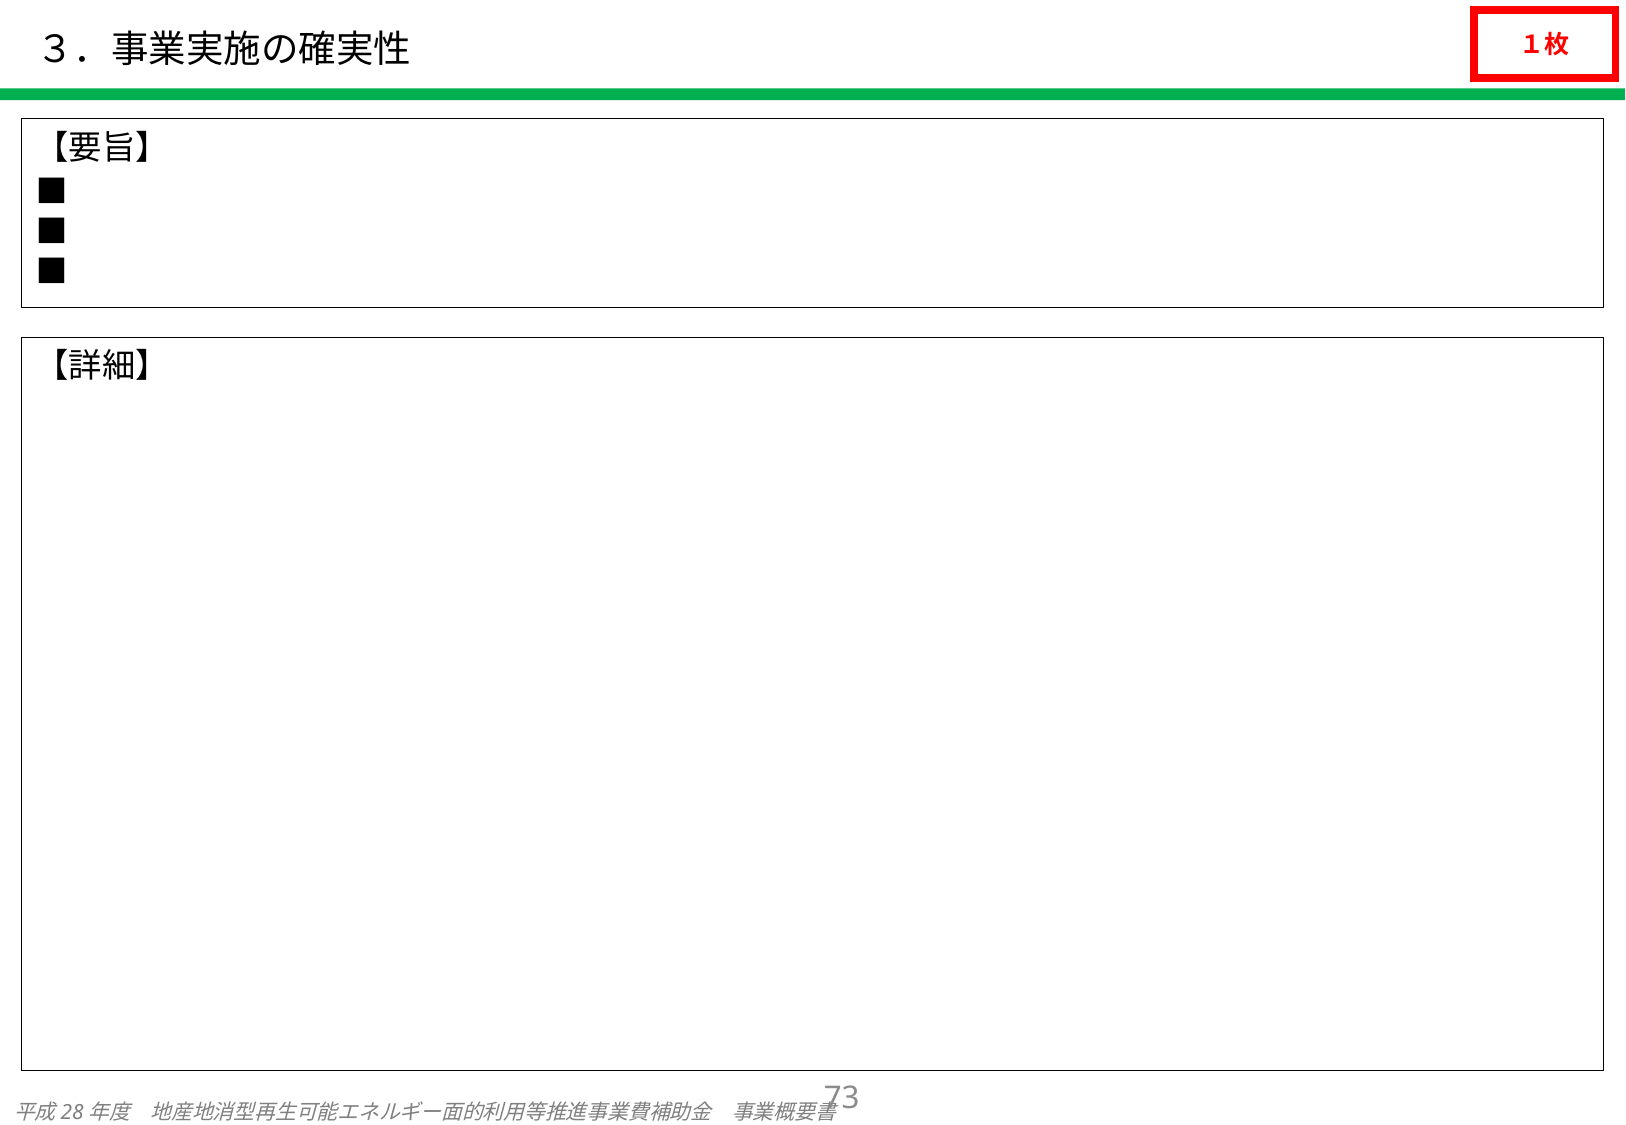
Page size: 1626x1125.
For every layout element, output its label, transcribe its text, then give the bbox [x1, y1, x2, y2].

slide_number 73 [791, 1070, 892, 1125]
text_box １枚 [1473, 9, 1616, 79]
title ３．事業実施の確実性 [21, 6, 1484, 89]
text_box 【要旨】 ■ ■ ■ [21, 118, 1604, 308]
text_box 【詳細】 [21, 337, 1604, 1071]
